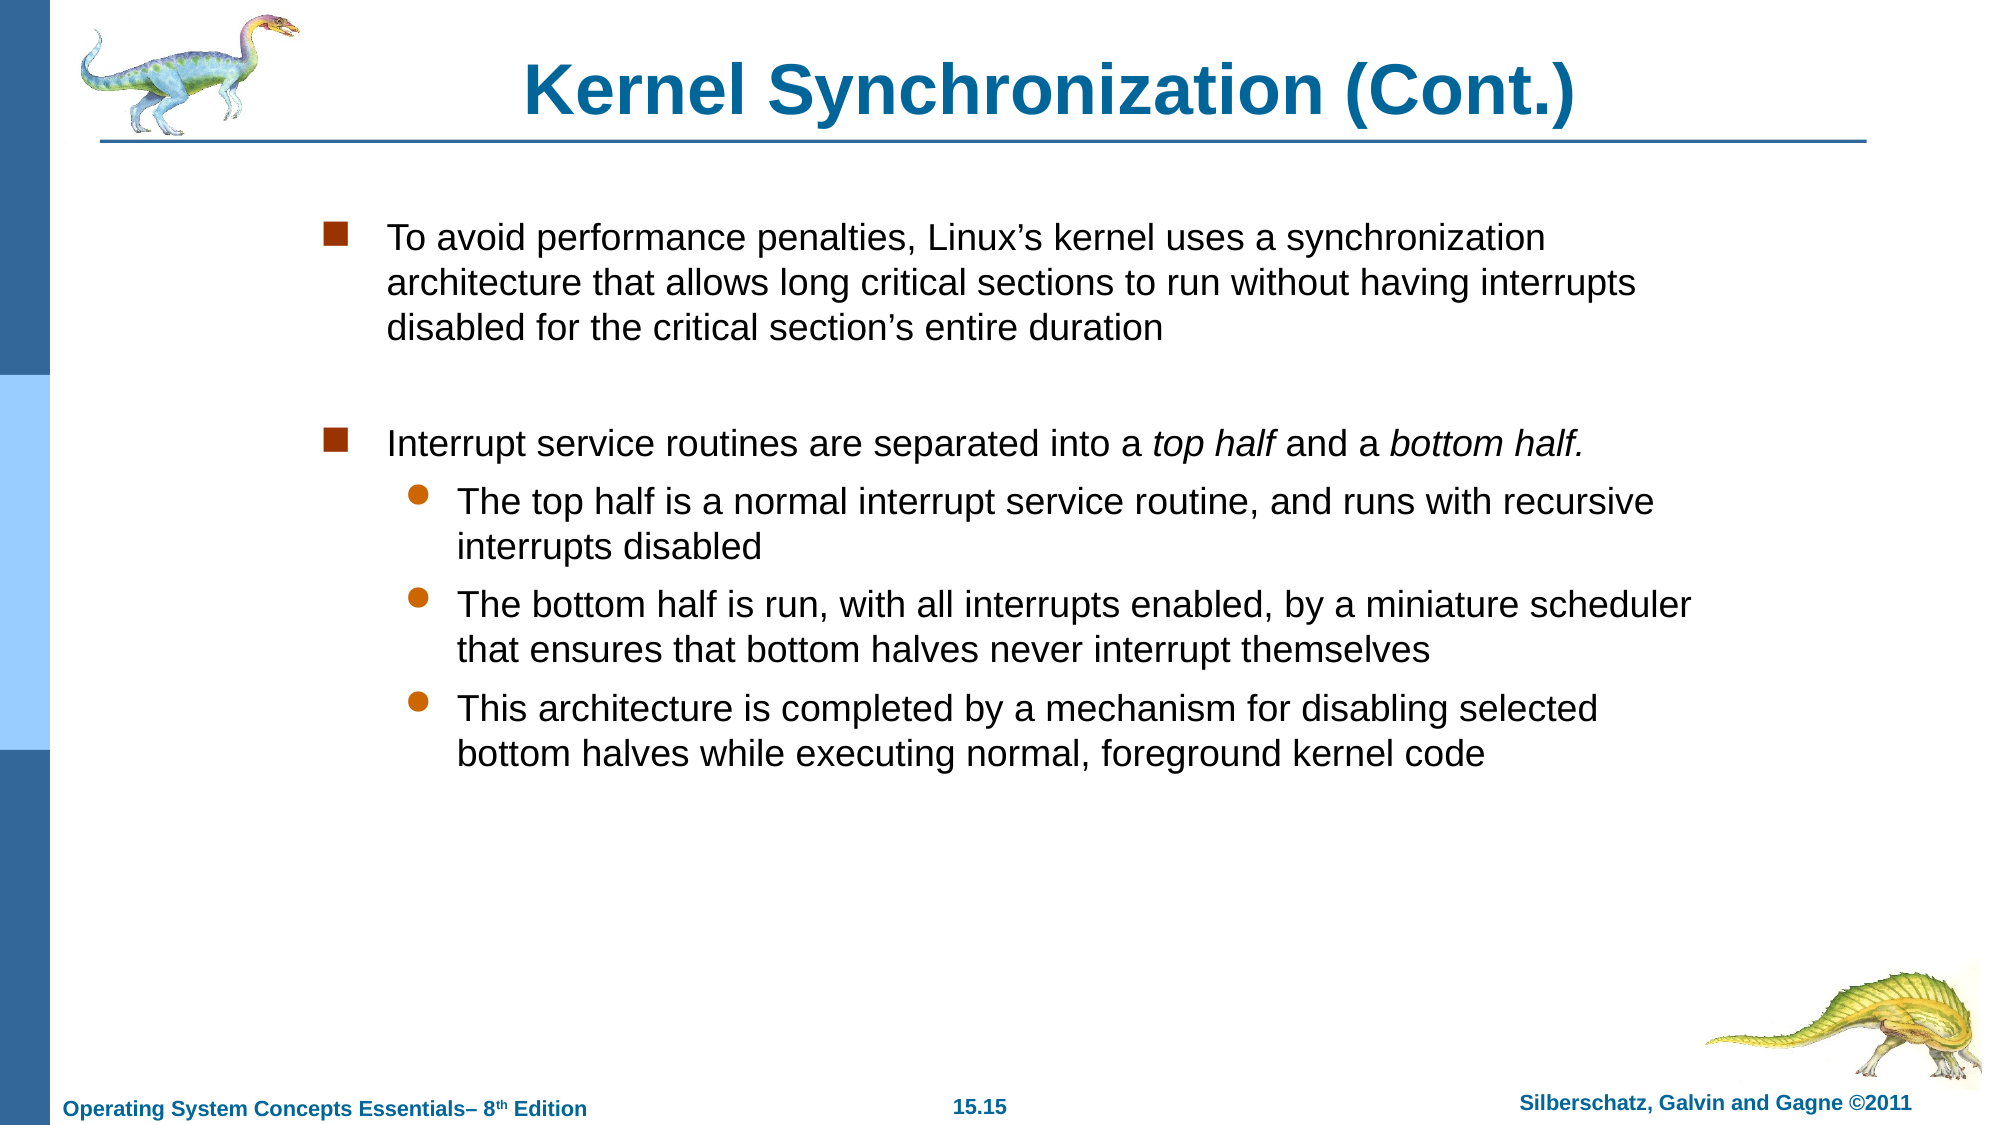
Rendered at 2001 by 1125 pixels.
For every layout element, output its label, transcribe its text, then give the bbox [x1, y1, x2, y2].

picture [62, 0, 324, 149]
title Kernel Synchronization (Cont.) [341, 45, 1760, 141]
list To avoid performance penalties, Linux’s kernel uses a synchronization architecture that allows long critical sections to run without having interrupts disabled for the critical section’s entire duration Interrupt service routines are separated into a top half and a bottom half. The top half is a normal interrupt service routine, and runs with recursive interrupts disabled The bottom half is run, with all interrupts enabled, by a miniature scheduler that ensures that bottom halves never interrupt themselves This architecture is completed by a mechanism for disabling selected bottom halves while executing normal, foreground kernel code [305, 202, 1720, 946]
picture [1700, 959, 1982, 1090]
